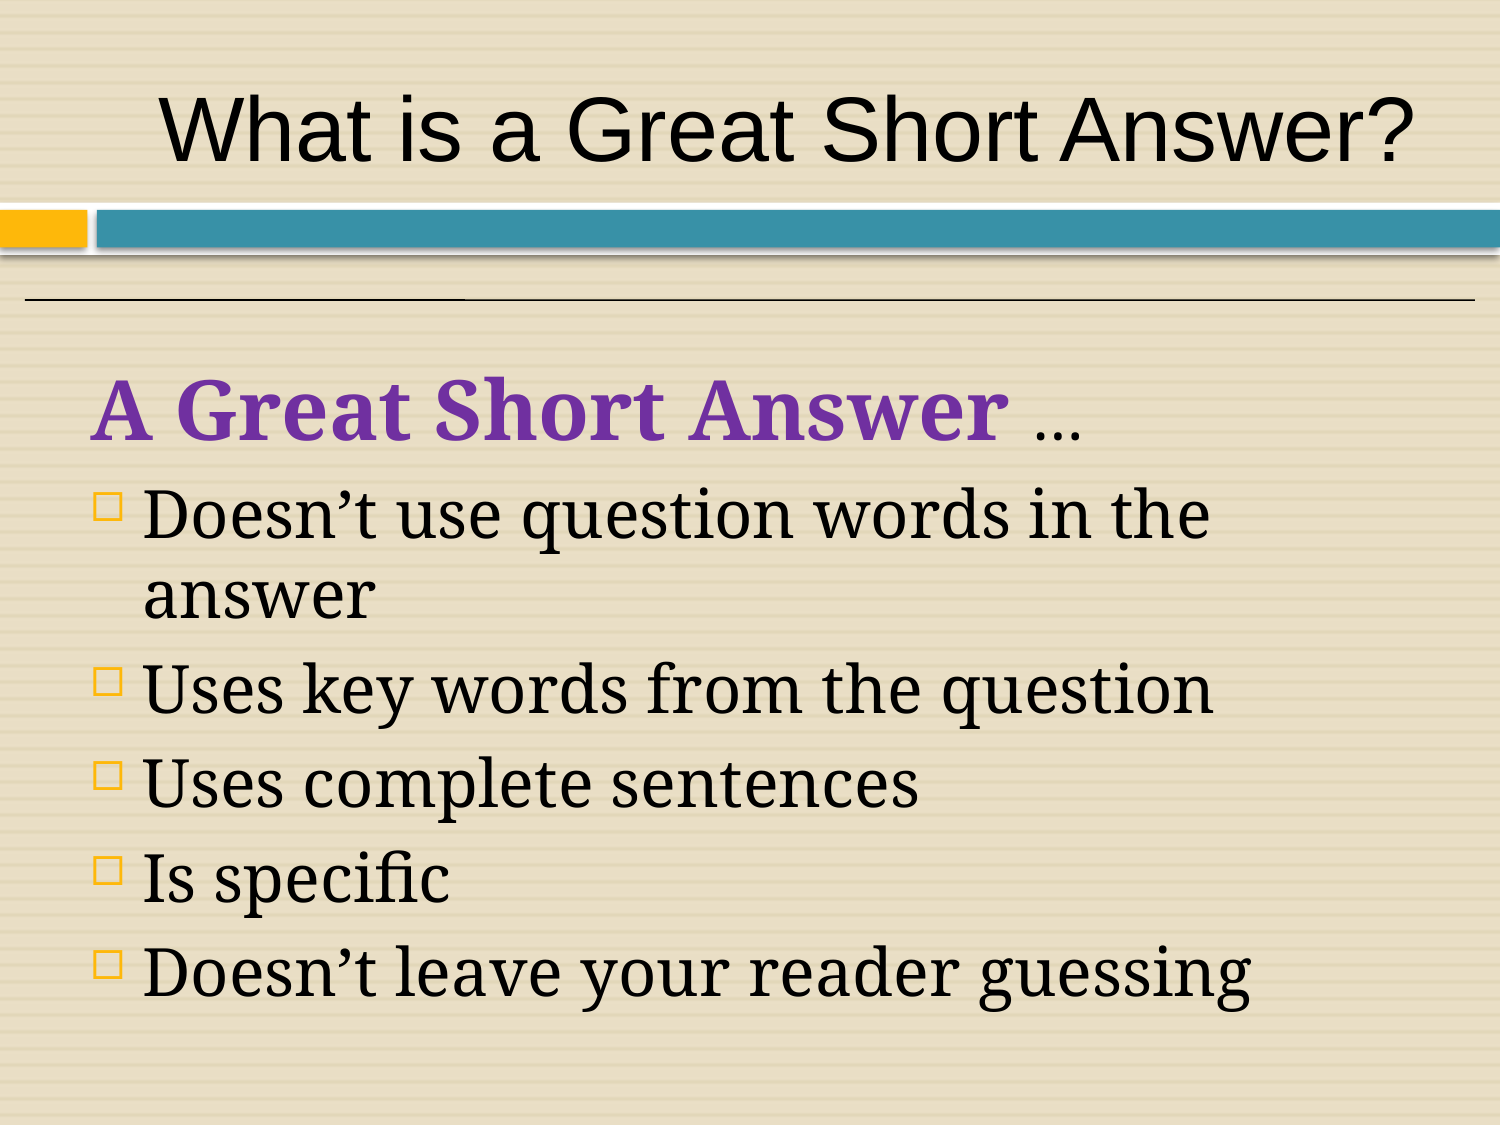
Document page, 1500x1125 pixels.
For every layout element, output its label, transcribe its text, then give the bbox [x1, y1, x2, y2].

list A Great Short Answer … Doesn’t use question words in the answer Uses key words from the question Uses complete sentences Is specific Doesn’t leave your reader guessing [74, 349, 1426, 1125]
text_box What is a Great Short Answer? [12, 62, 1500, 188]
